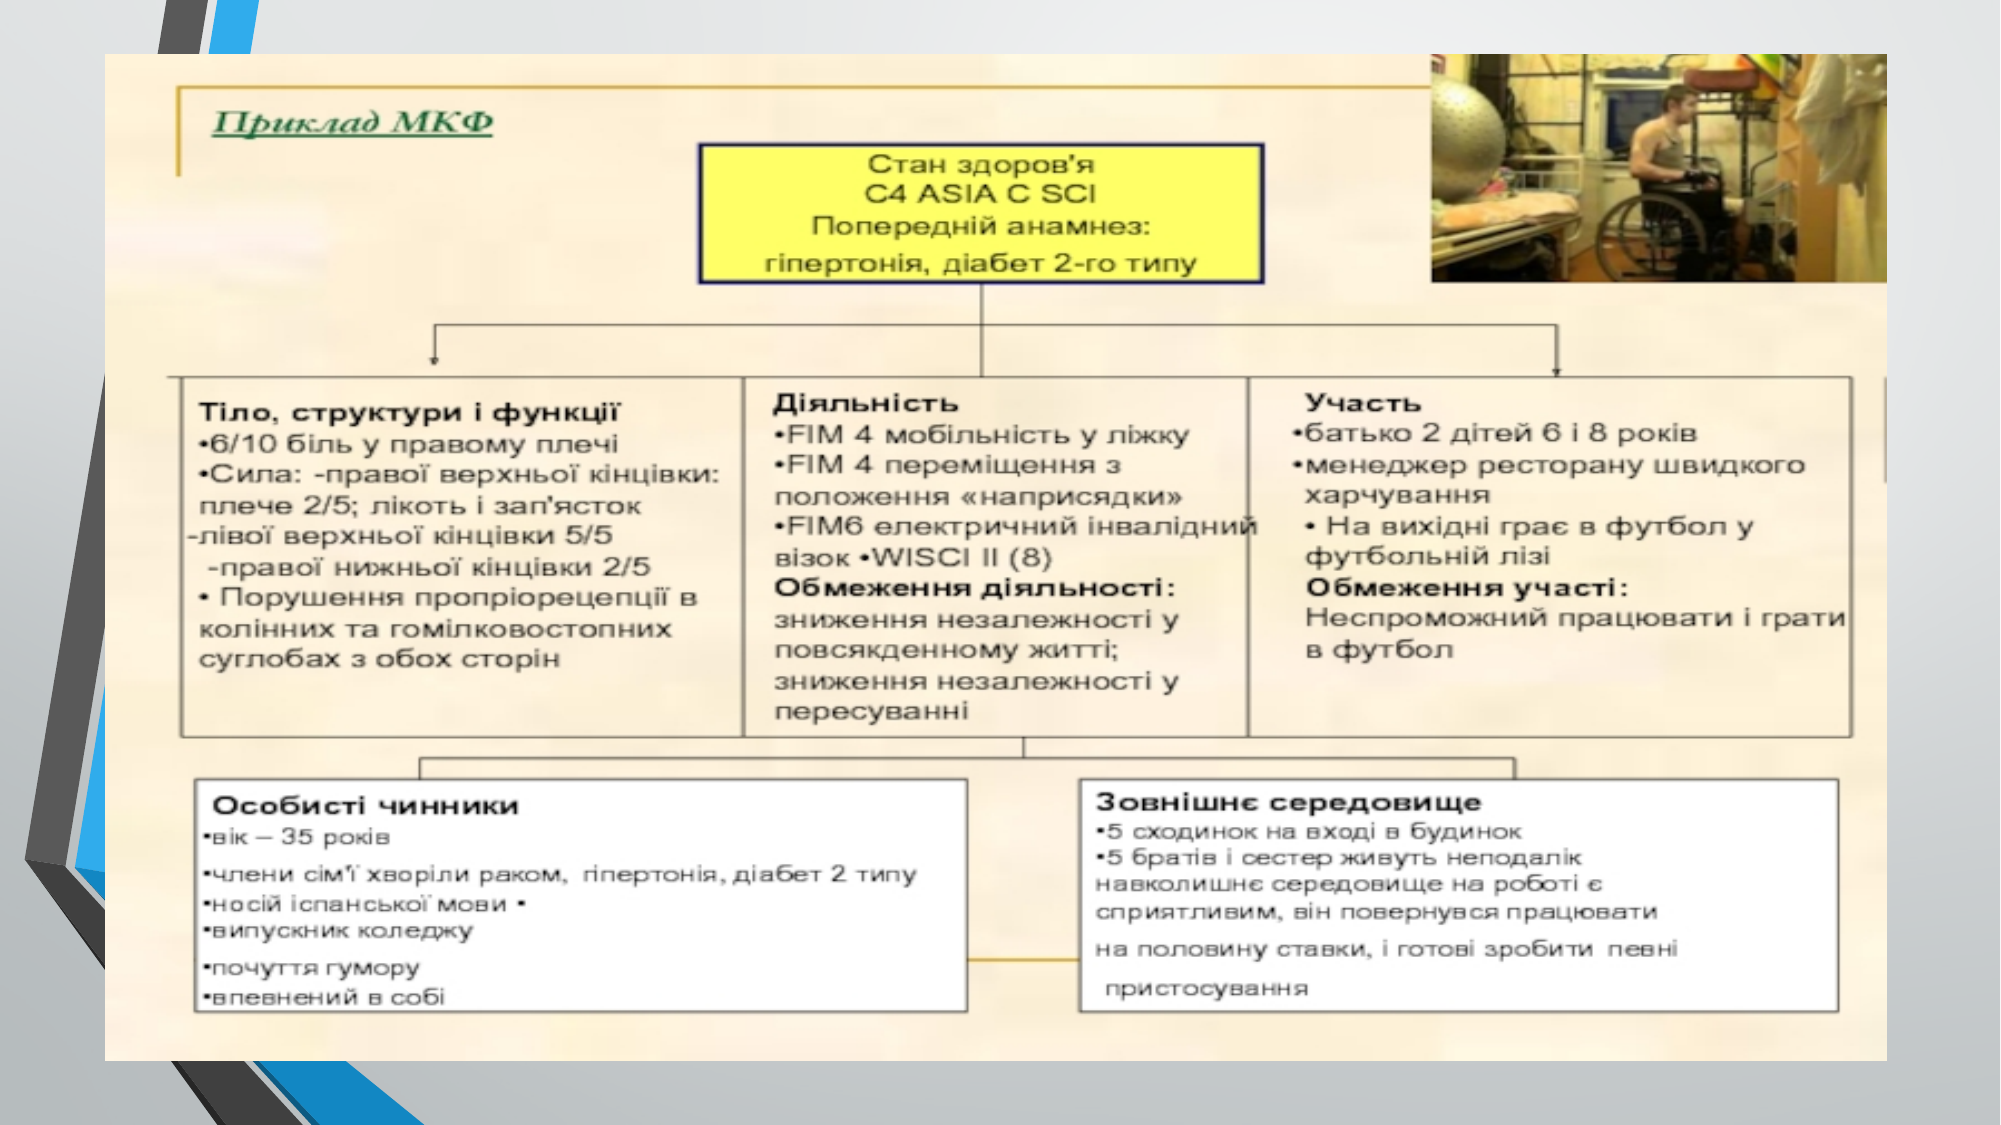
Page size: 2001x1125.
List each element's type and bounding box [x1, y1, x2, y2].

list [104, 54, 1888, 1061]
